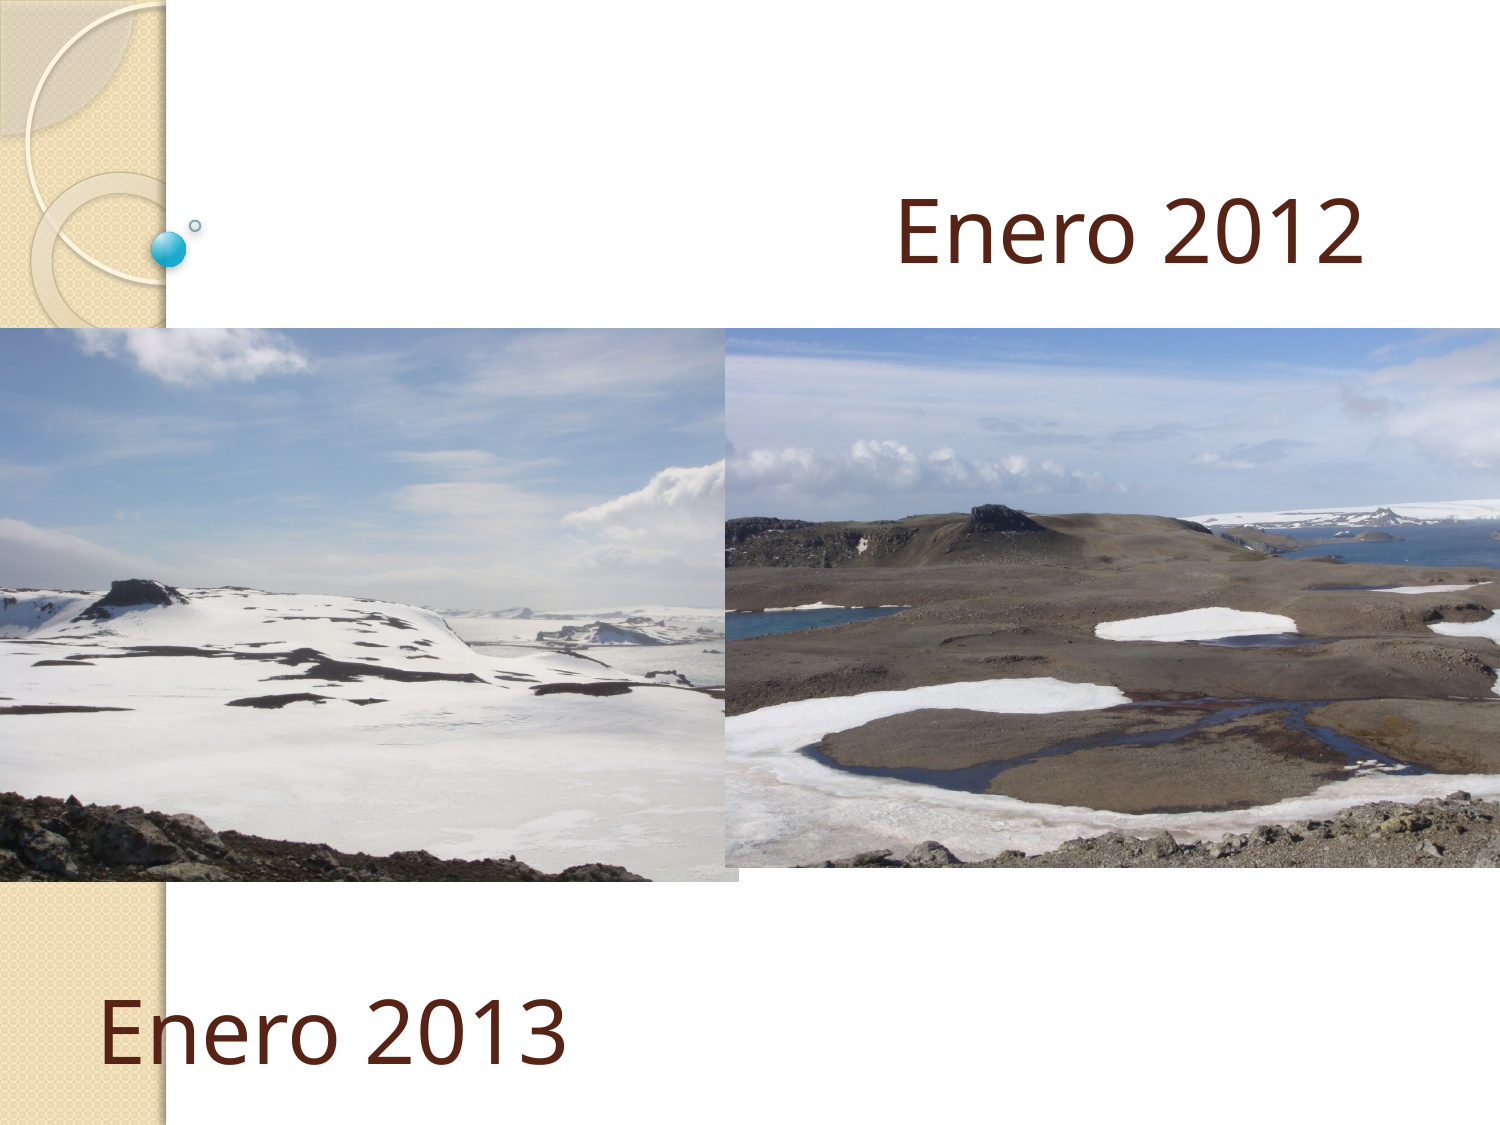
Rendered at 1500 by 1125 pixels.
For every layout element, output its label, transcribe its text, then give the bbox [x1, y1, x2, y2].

picture [0, 327, 1500, 882]
title Enero 2012 [878, 46, 1406, 289]
text_box Enero 2013 [82, 902, 728, 1090]
